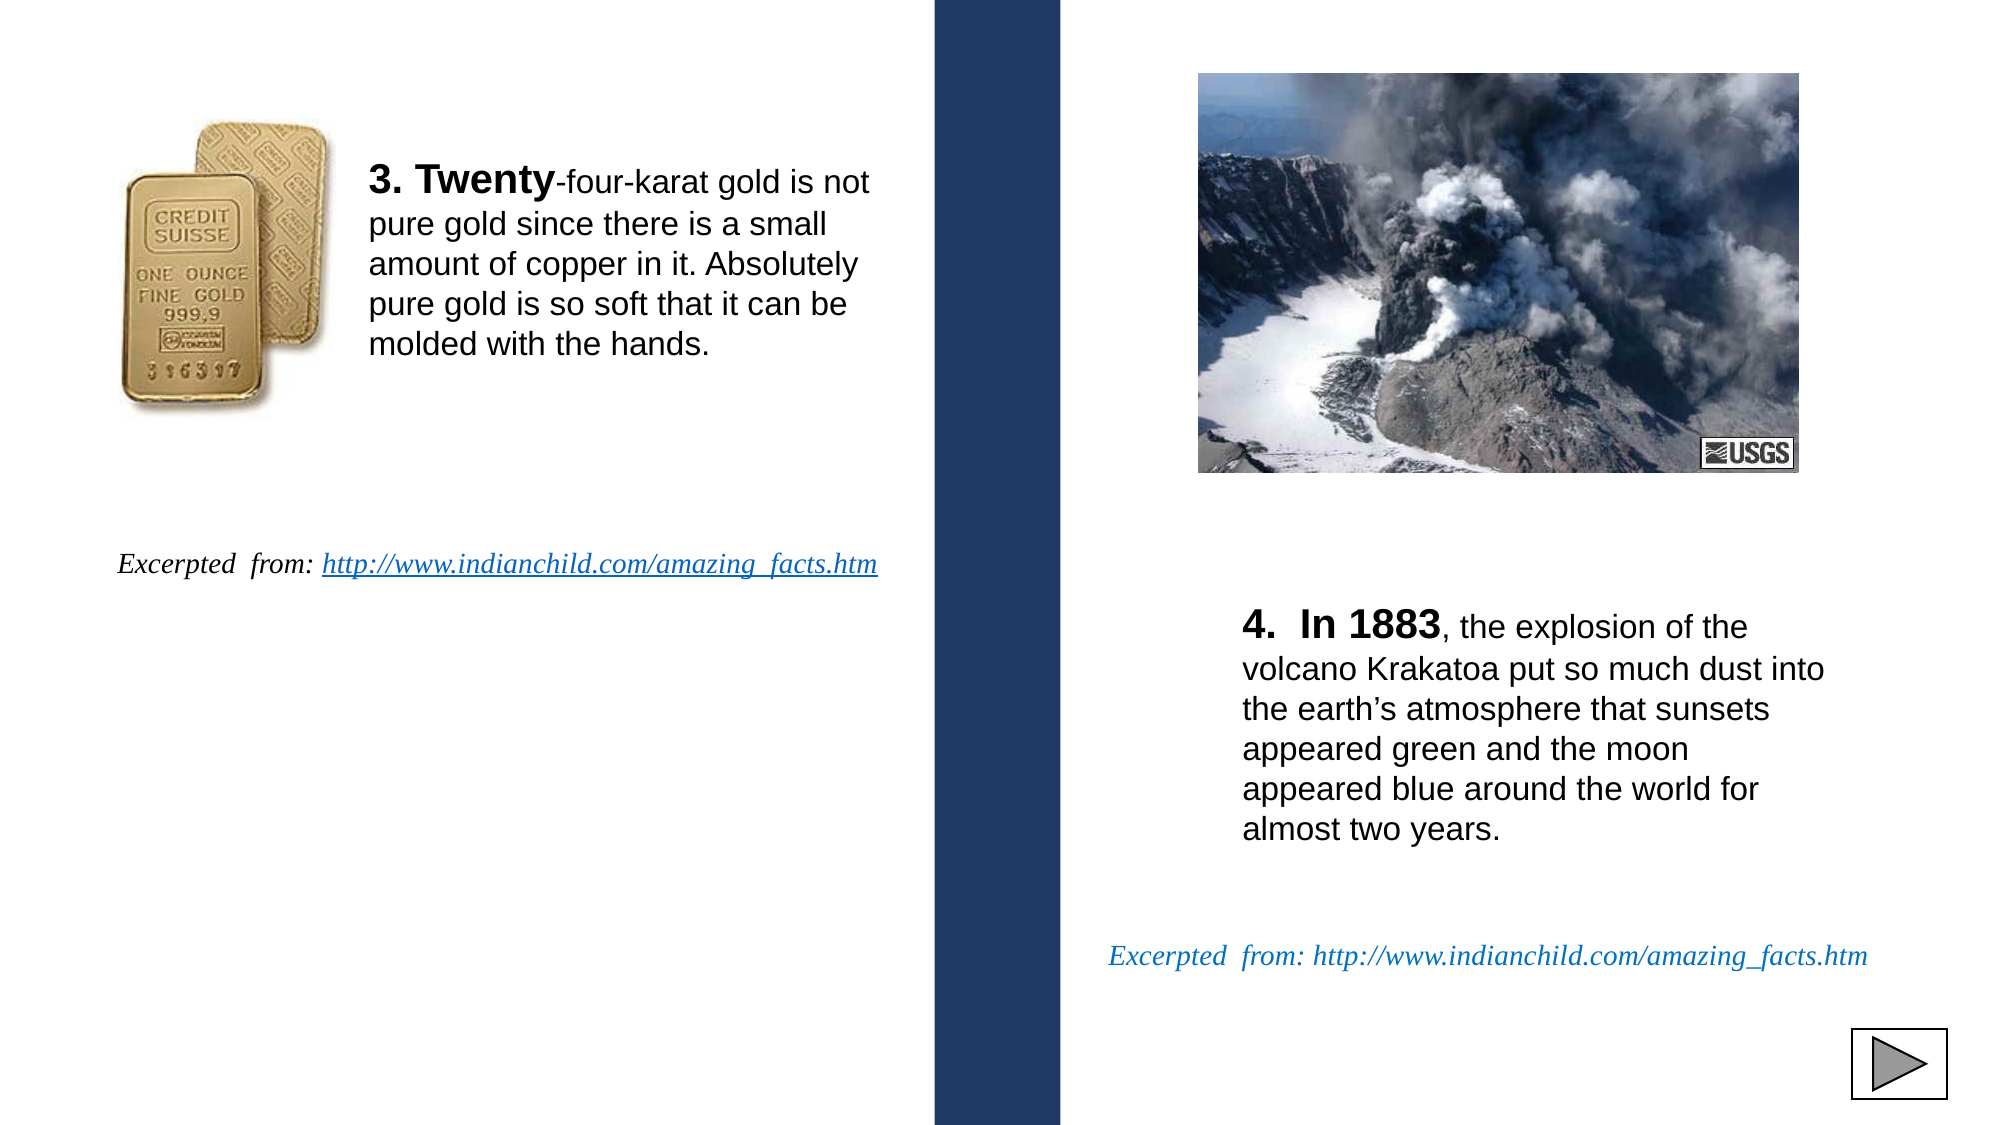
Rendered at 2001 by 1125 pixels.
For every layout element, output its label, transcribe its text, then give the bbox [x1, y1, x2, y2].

text_box Excerpted from: http://www.indianchild.com/amazing_facts.htm [1018, 929, 2000, 979]
text_box Excerpted from: http://www.indianchild.com/amazing_facts.htm [102, 537, 1103, 587]
picture [1198, 73, 1799, 473]
text_box [934, 0, 1061, 537]
picture [119, 118, 336, 419]
text_box 4. In 1883, the explosion of the volcano Krakatoa put so much dust into the earth’s atmosphere that sunsets appeared green and the moon appeared blue around the world for almost two years. [1227, 589, 1852, 860]
text_box [1851, 1028, 1948, 1100]
text_box 3. Twenty-four-karat gold is not pure gold since there is a small amount of copper in it. Absolutely pure gold is so soft that it can be molded with the hands. [353, 144, 935, 393]
text_box [934, 587, 1061, 1125]
